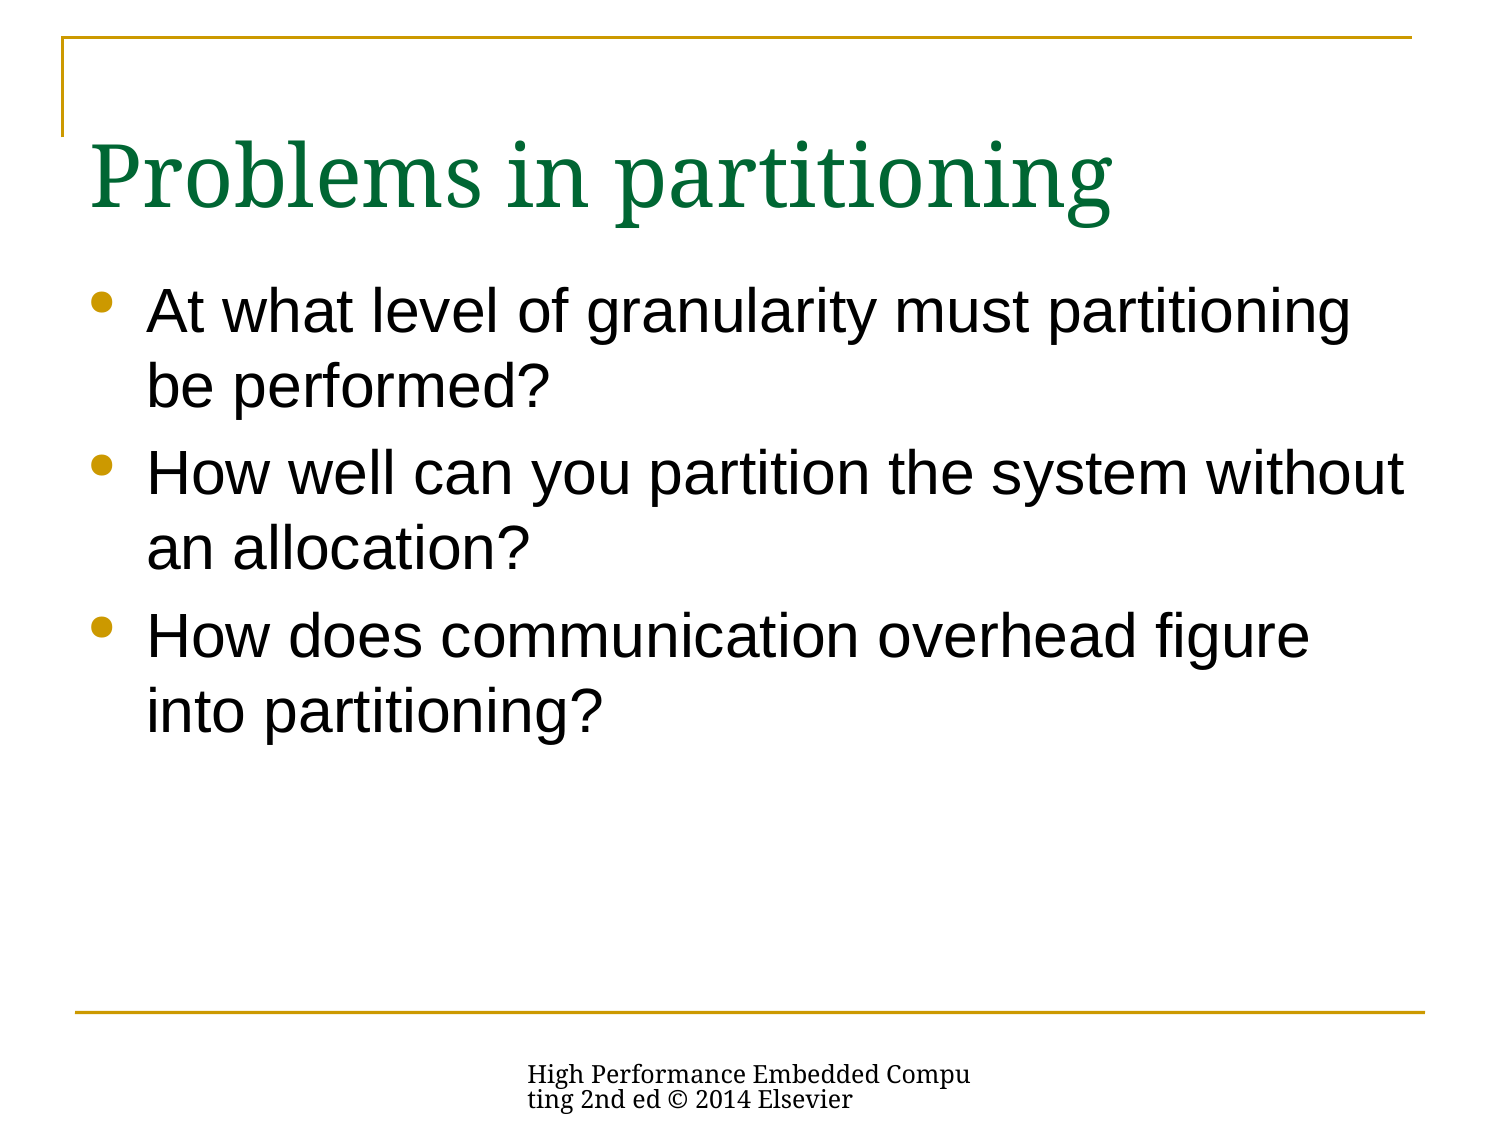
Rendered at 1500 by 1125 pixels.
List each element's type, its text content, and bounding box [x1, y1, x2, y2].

footer High Performance Embedded Computing 2nd ed © 2014 Elsevier [512, 1025, 988, 1100]
title Problems in partitioning [75, 45, 1425, 233]
list At what level of granularity must partitioning be performed? How well can you partition the system without an allocation? How does communication overhead figure into partitioning? [75, 262, 1425, 1006]
